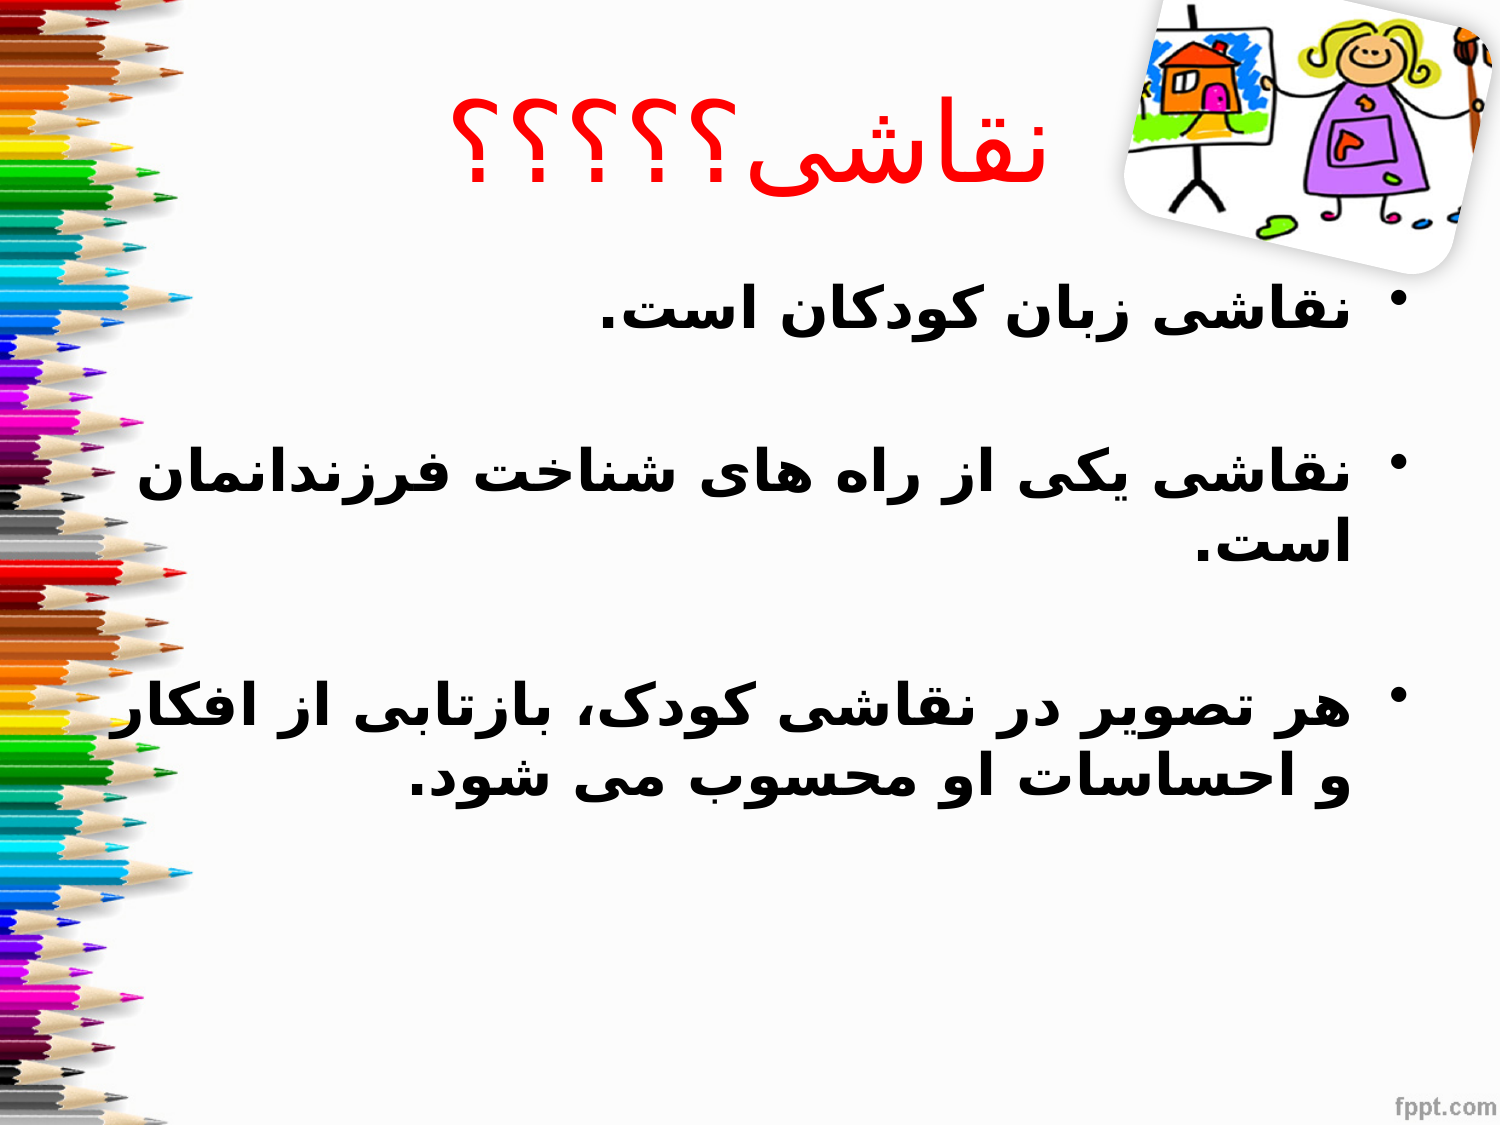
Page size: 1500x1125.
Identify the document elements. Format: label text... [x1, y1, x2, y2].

picture [0, 309, 75, 860]
list نقاشی زبان کودکان است. نقاشی یکی از راه های شناخت فرزندانمان است. هر تصویر در نقاشی کودک، بازتابی از افکار و احساسات او محسوب می شود. [75, 262, 1425, 1005]
title نقاشی؟؟؟؟؟ [75, 78, 1131, 197]
picture [0, 0, 1500, 1125]
